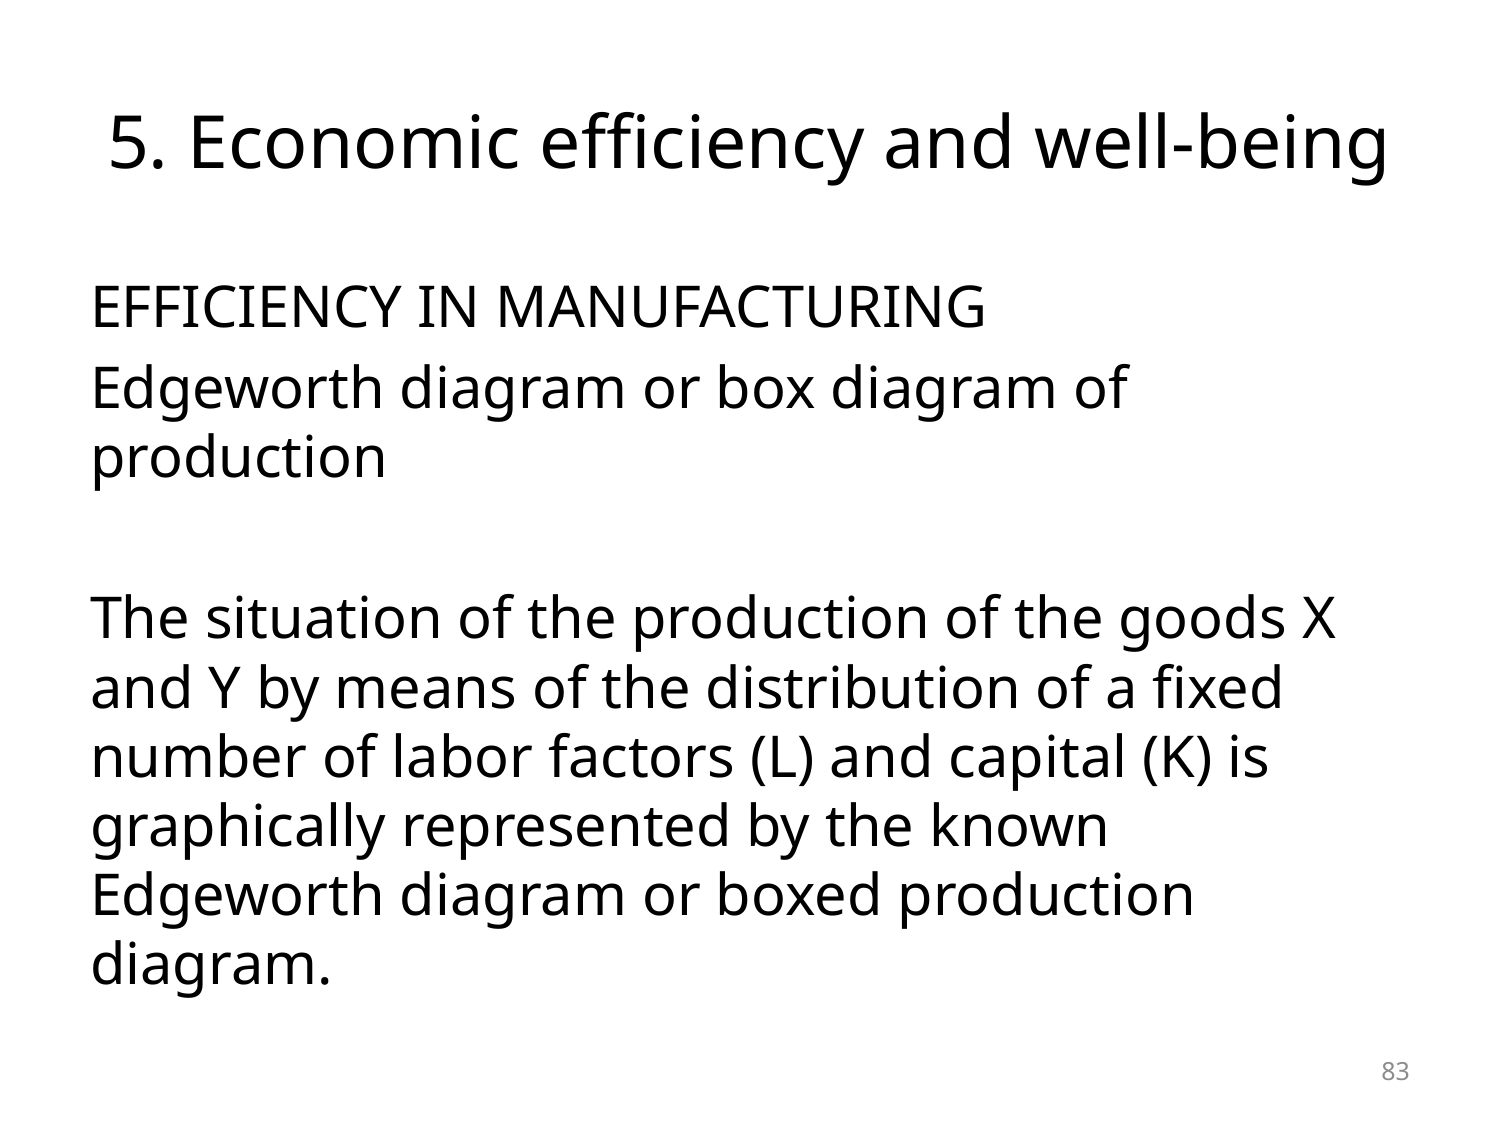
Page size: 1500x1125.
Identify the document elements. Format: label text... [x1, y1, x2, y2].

title 5. Economic efficiency and well-being [75, 45, 1425, 233]
list EFFICIENCY IN MANUFACTURING Edgeworth diagram or box diagram of production The situation of the production of the goods X and Y by means of the distribution of a fixed number of labor factors (L) and capital (K) is graphically represented by the known Edgeworth diagram or boxed production diagram. [75, 262, 1425, 1005]
slide_number 83 [1074, 1042, 1425, 1103]
